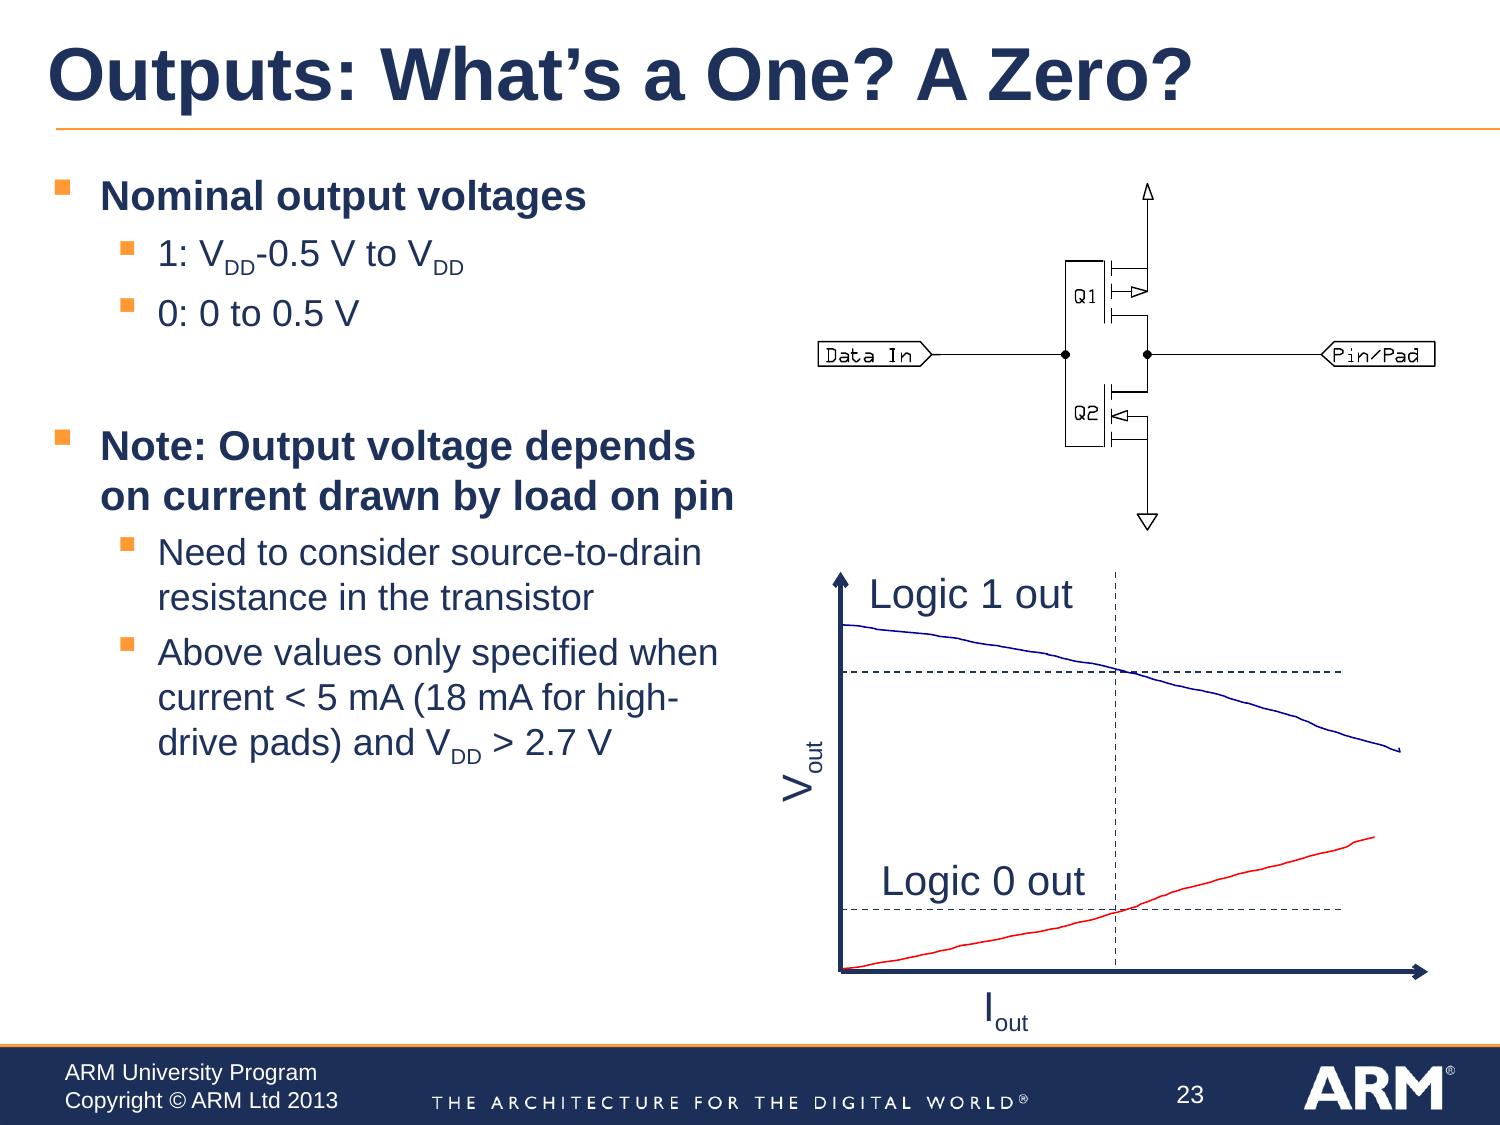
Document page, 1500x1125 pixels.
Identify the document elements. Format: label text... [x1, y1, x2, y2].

picture [762, 137, 1478, 555]
list Nominal output voltages 1: VDD-0.5 V to VDD 0: 0 to 0.5 V Note: Output voltage depends on current drawn by load on pin Need to consider source-to-drain resistance in the transistor Above values only specified when current < 5 mA (18 mA for high-drive pads) and VDD > 2.7 V [37, 162, 758, 1038]
picture [0, 1048, 1500, 1125]
title Outputs: What’s a One? A Zero? [34, 1, 1500, 141]
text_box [762, 559, 1429, 1038]
